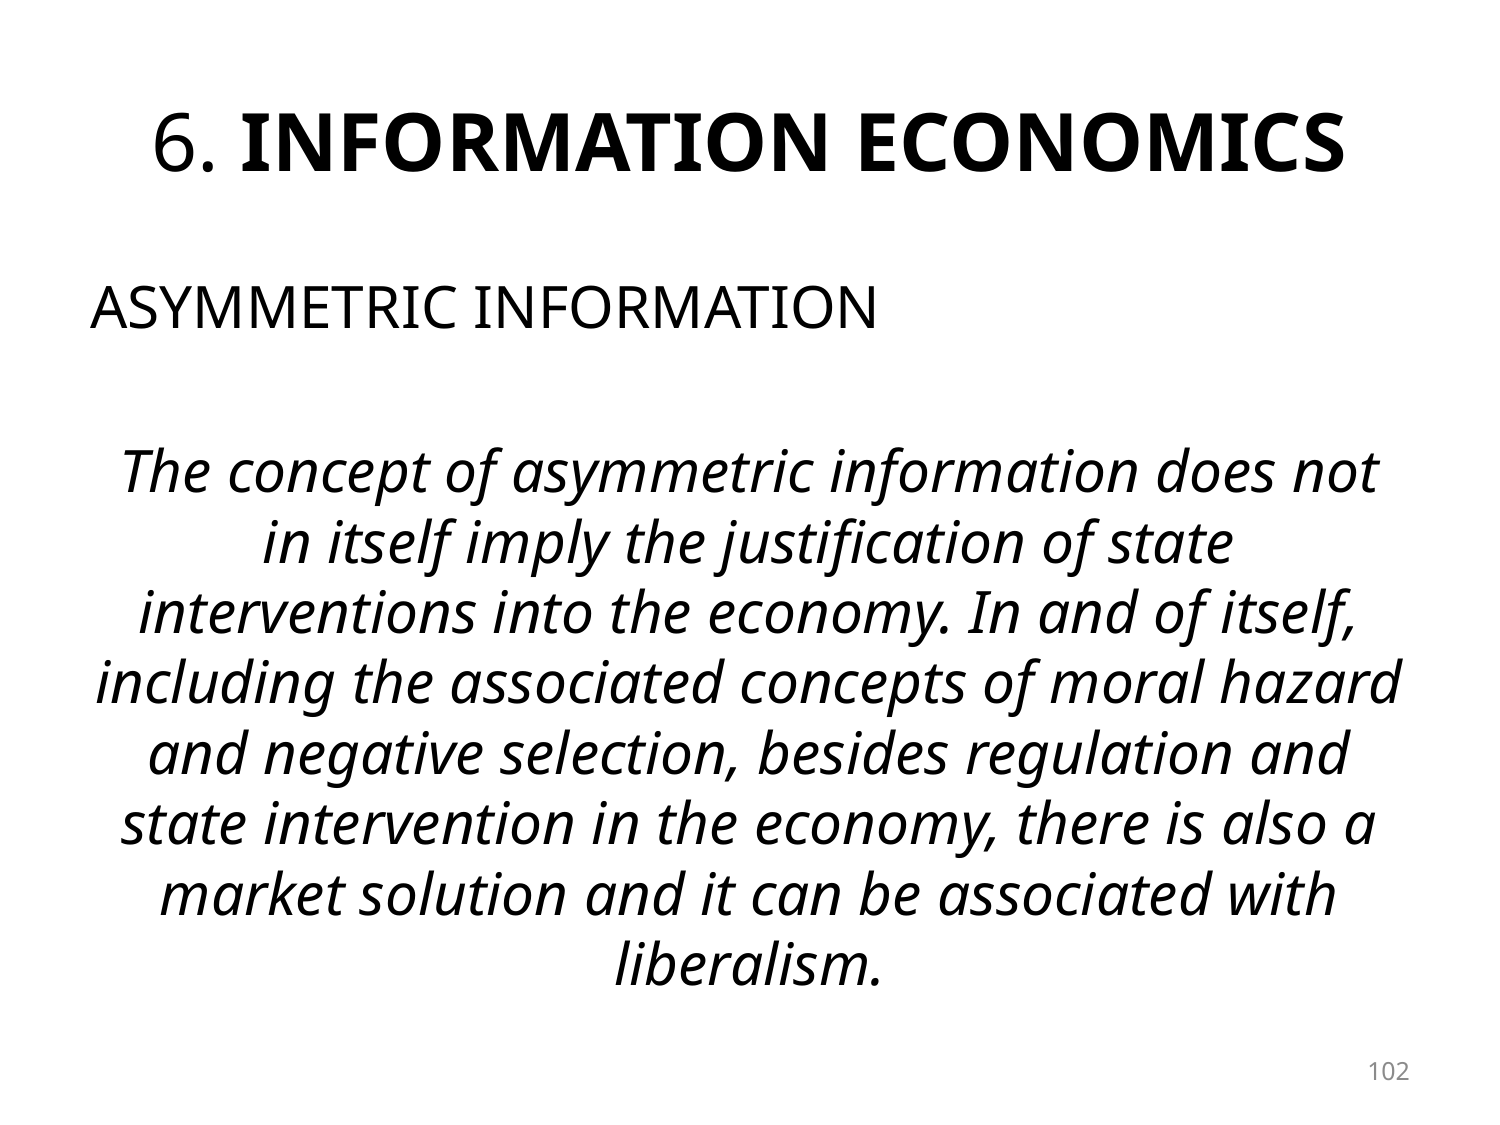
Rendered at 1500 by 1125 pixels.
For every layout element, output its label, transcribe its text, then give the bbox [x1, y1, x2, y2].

list ASYMMETRIC INFORMATION The concept of asymmetric information does not in itself imply the justification of state interventions into the economy. In and of itself, including the associated concepts of moral hazard and negative selection, besides regulation and state intervention in the economy, there is also a market solution and it can be associated with liberalism. [75, 262, 1425, 1005]
slide_number 102 [1074, 1042, 1425, 1103]
title 6. Information Economics [75, 45, 1425, 233]
